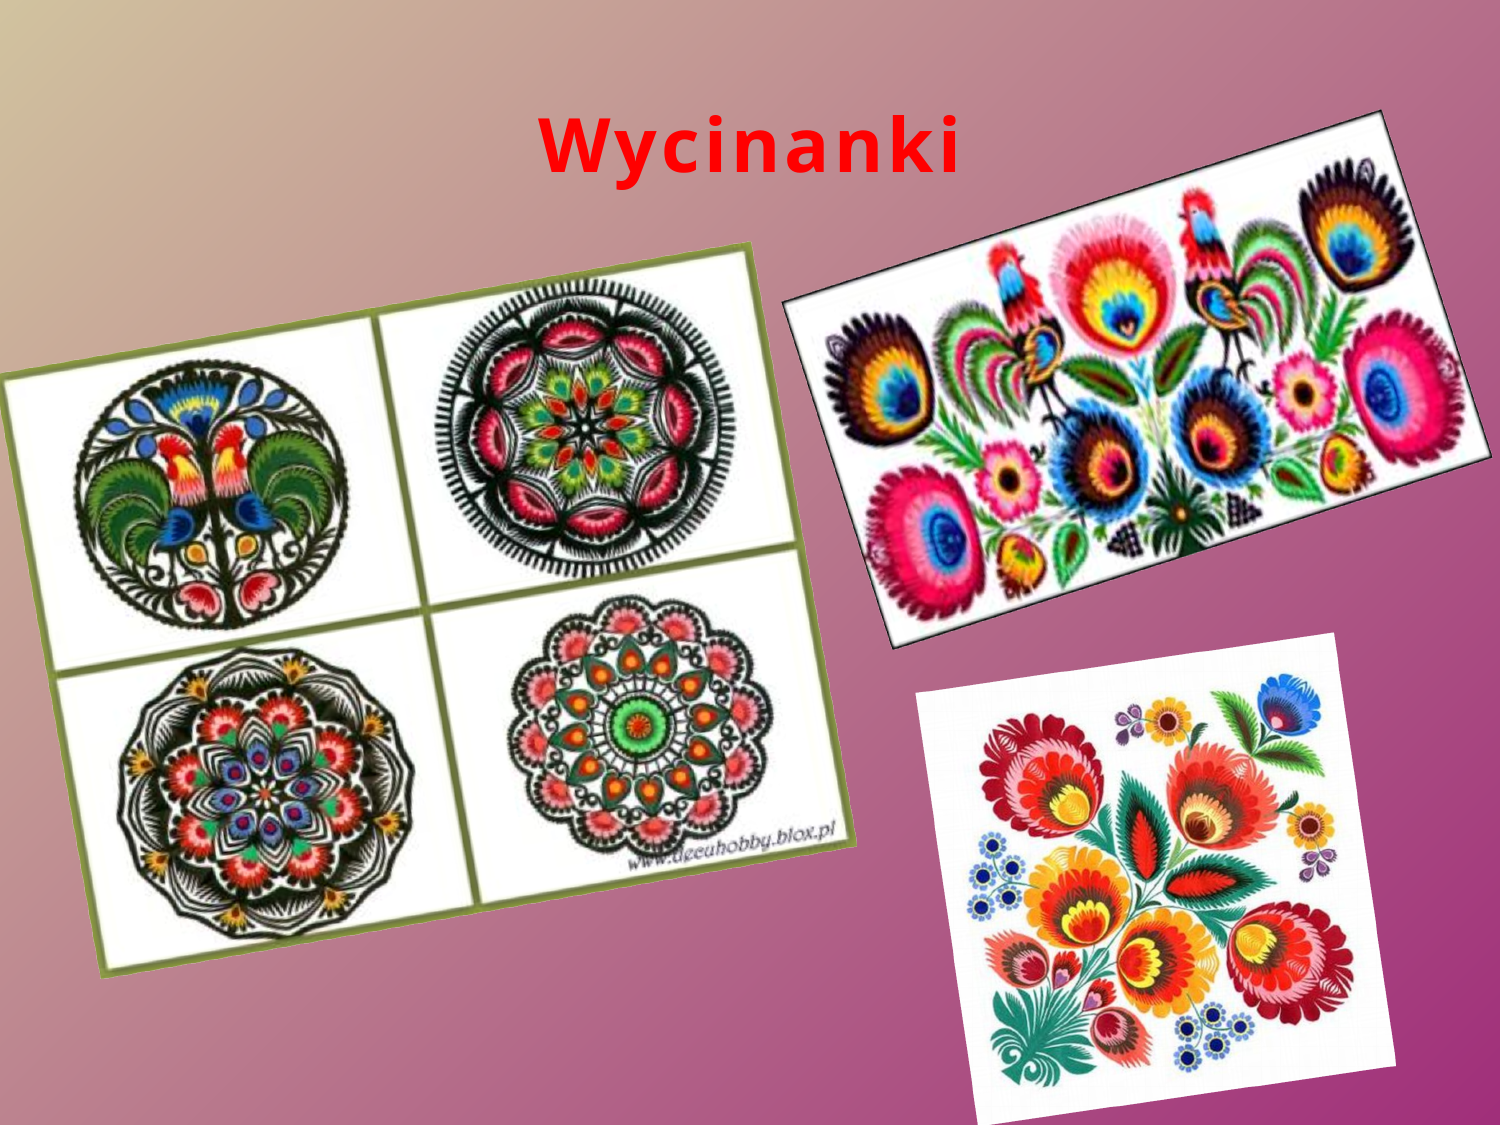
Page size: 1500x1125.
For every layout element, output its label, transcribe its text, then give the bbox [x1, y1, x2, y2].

picture [916, 633, 1396, 1125]
picture [0, 110, 1492, 978]
text_box Wycinanki [301, 89, 1199, 195]
